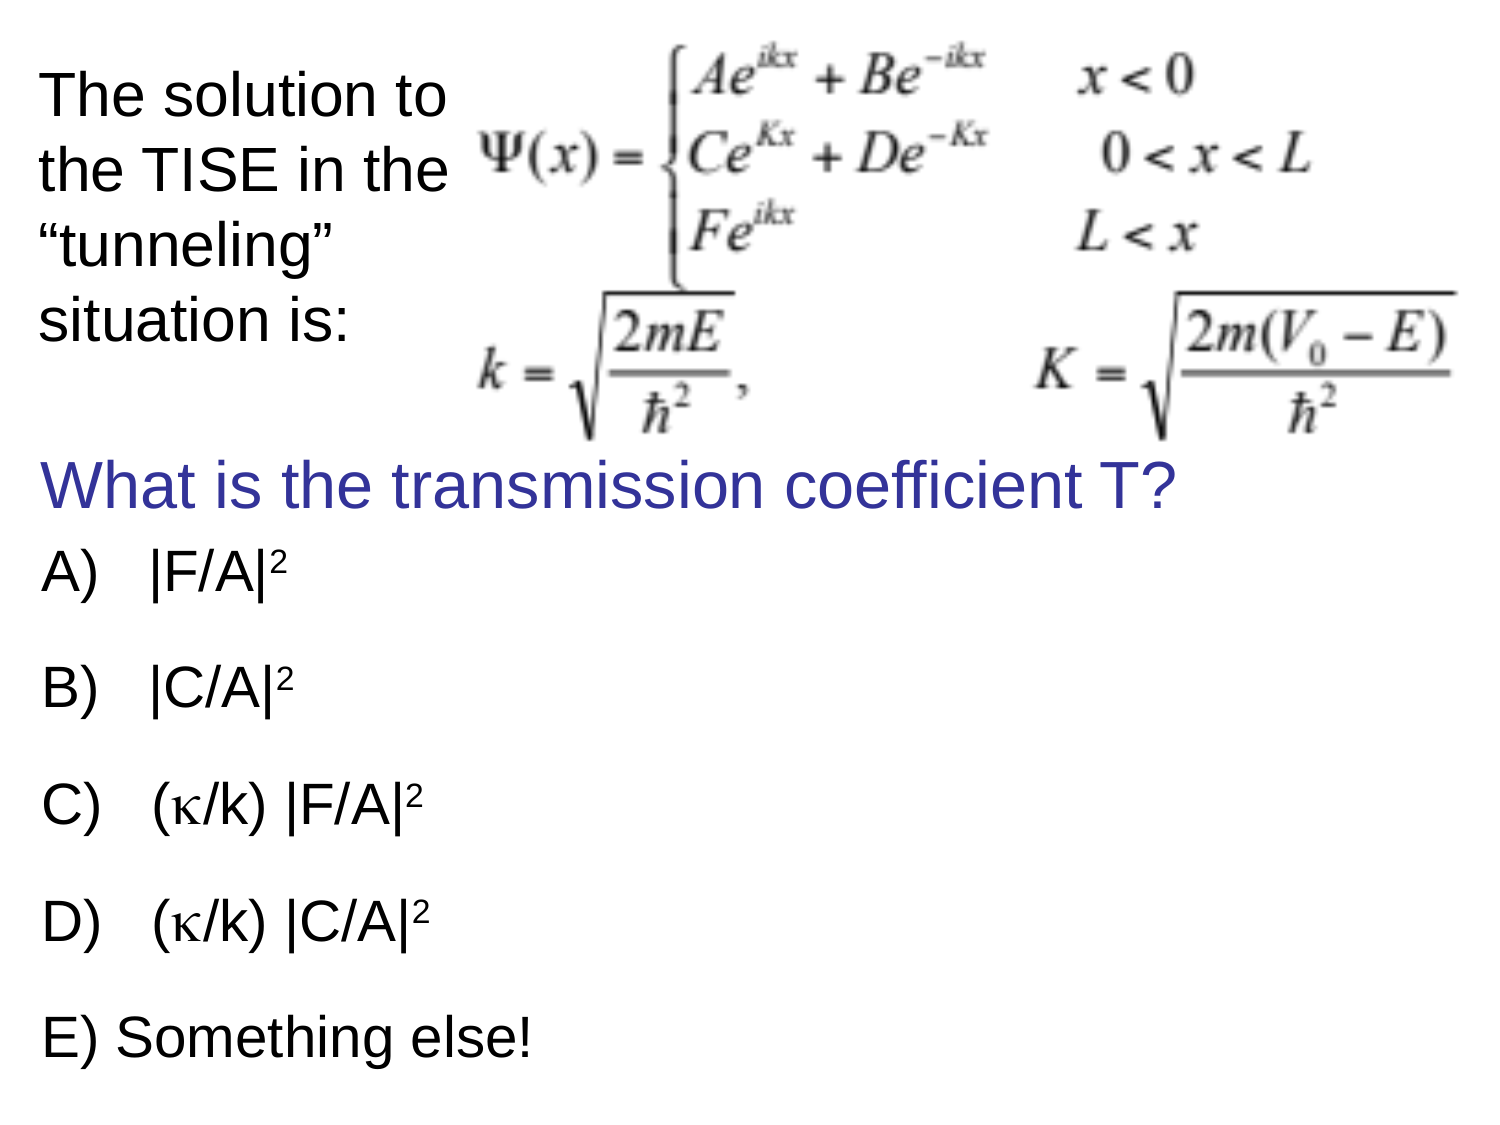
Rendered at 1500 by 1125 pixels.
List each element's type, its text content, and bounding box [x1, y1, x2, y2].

text_box What is the transmission coefficient T? [25, 434, 1472, 535]
text_box The solution to the TISE in the “tunneling” situation is: [23, 46, 466, 135]
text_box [471, 24, 1463, 446]
list A) |F/A|2 B) |C/A|2 C) (/k) |F/A|2 D) (/k) |C/A|2 E) Something else! [26, 525, 1481, 1125]
